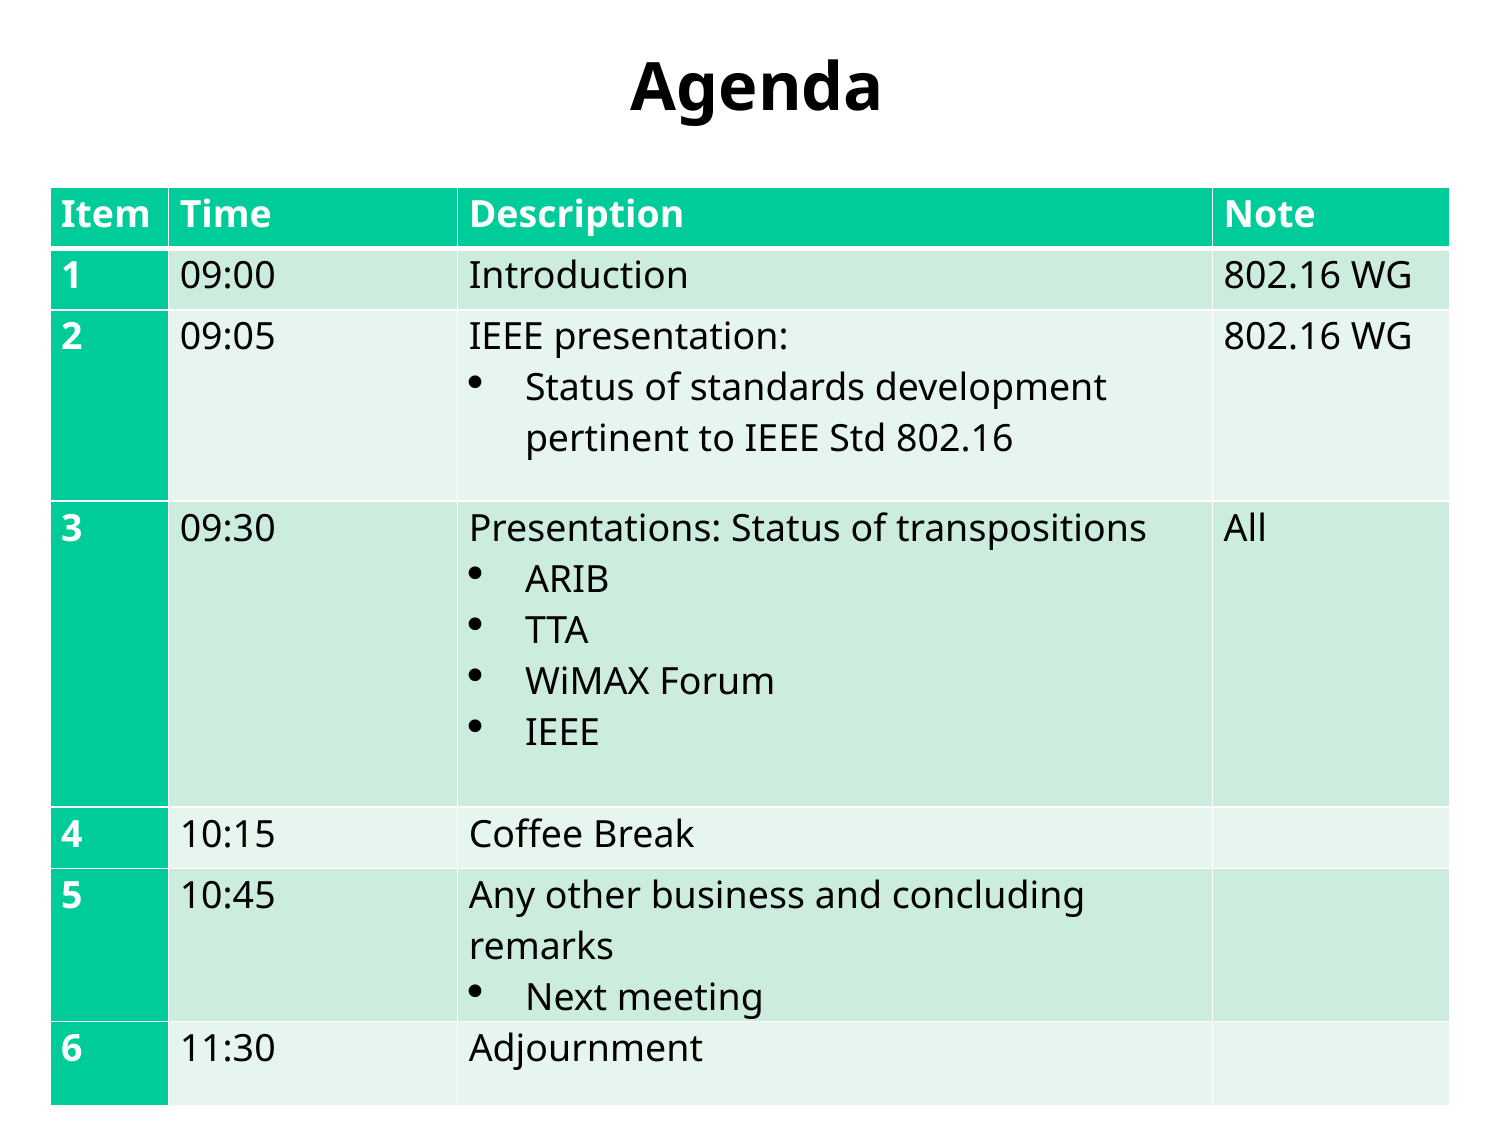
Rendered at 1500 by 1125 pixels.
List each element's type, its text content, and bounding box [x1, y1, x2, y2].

title Agenda [75, 36, 1425, 152]
table_cell 1 [51, 251, 168, 309]
table_cell 10:15 [169, 808, 457, 868]
table_header Description [458, 188, 1212, 246]
table_cell 802.16 WG [1213, 311, 1449, 500]
table_cell Any other business and concluding remarks Next meeting [458, 869, 1212, 1021]
table_cell 09:30 [169, 502, 457, 806]
table_header Time [169, 188, 457, 246]
table_cell 2 [51, 311, 168, 500]
table_cell Introduction [458, 251, 1212, 309]
table_cell 3 [51, 502, 168, 806]
table_cell Presentations: Status of transpositions ARIB TTA WiMAX Forum IEEE [458, 502, 1212, 806]
table_cell 5 [51, 869, 168, 1021]
table_cell 11:30 [169, 1022, 457, 1105]
table_cell [1213, 808, 1449, 868]
table_cell 802.16 WG [1213, 251, 1449, 309]
table_cell All [1213, 502, 1449, 806]
table_cell Coffee Break [458, 808, 1212, 868]
table_cell IEEE presentation: Status of standards development pertinent to IEEE Std 802.16 [458, 311, 1212, 500]
table_cell [1213, 1022, 1449, 1105]
table_cell 09:05 [169, 311, 457, 500]
table_header Item [51, 188, 168, 246]
table_cell [1213, 869, 1449, 1021]
table_cell 09:00 [169, 251, 457, 309]
table_cell Adjournment [458, 1022, 1212, 1105]
table_cell 10:45 [169, 869, 457, 1021]
table_header Note [1213, 188, 1449, 246]
table_cell 4 [51, 808, 168, 868]
table_cell 6 [51, 1022, 168, 1105]
